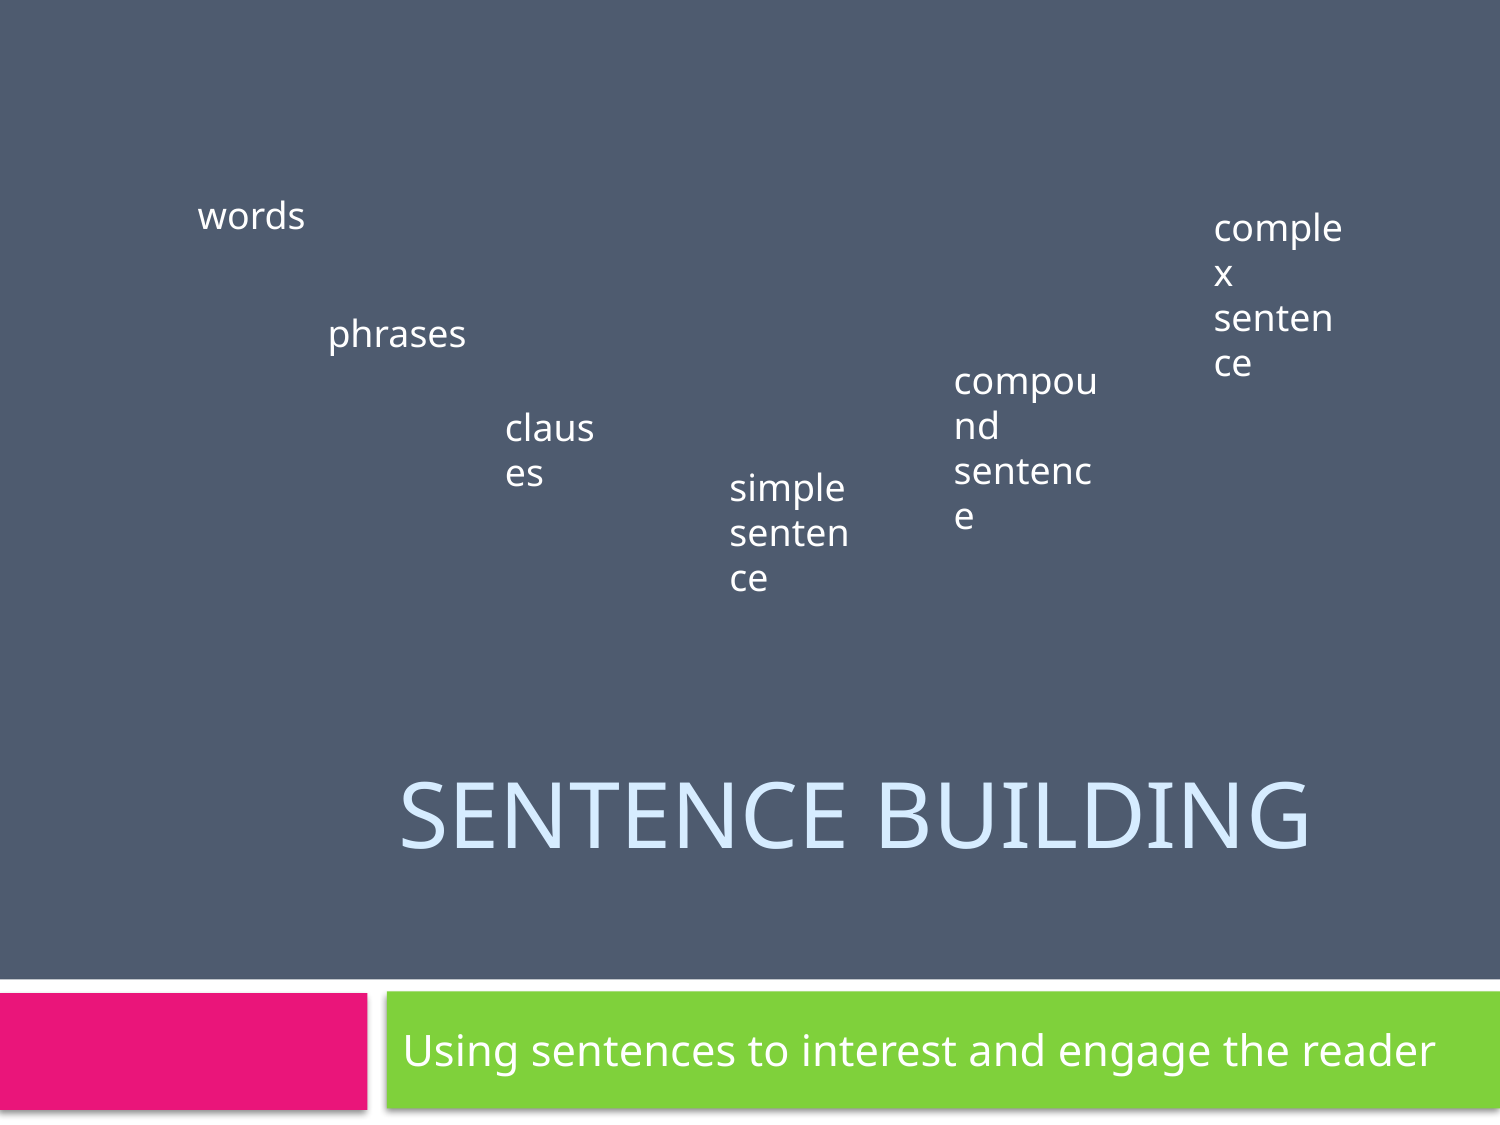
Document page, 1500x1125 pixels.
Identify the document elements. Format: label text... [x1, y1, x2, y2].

subtitle Using sentences to interest and engage the reader [387, 992, 1488, 1105]
text_box complex sentence [1198, 196, 1365, 391]
text_box compound sentence [938, 349, 1128, 545]
text_box words [183, 184, 573, 245]
title SENTENCE BUILDING [383, 574, 1447, 875]
text_box clauses [490, 397, 631, 502]
text_box phrases [312, 302, 482, 363]
text_box simple sentence [714, 456, 880, 606]
